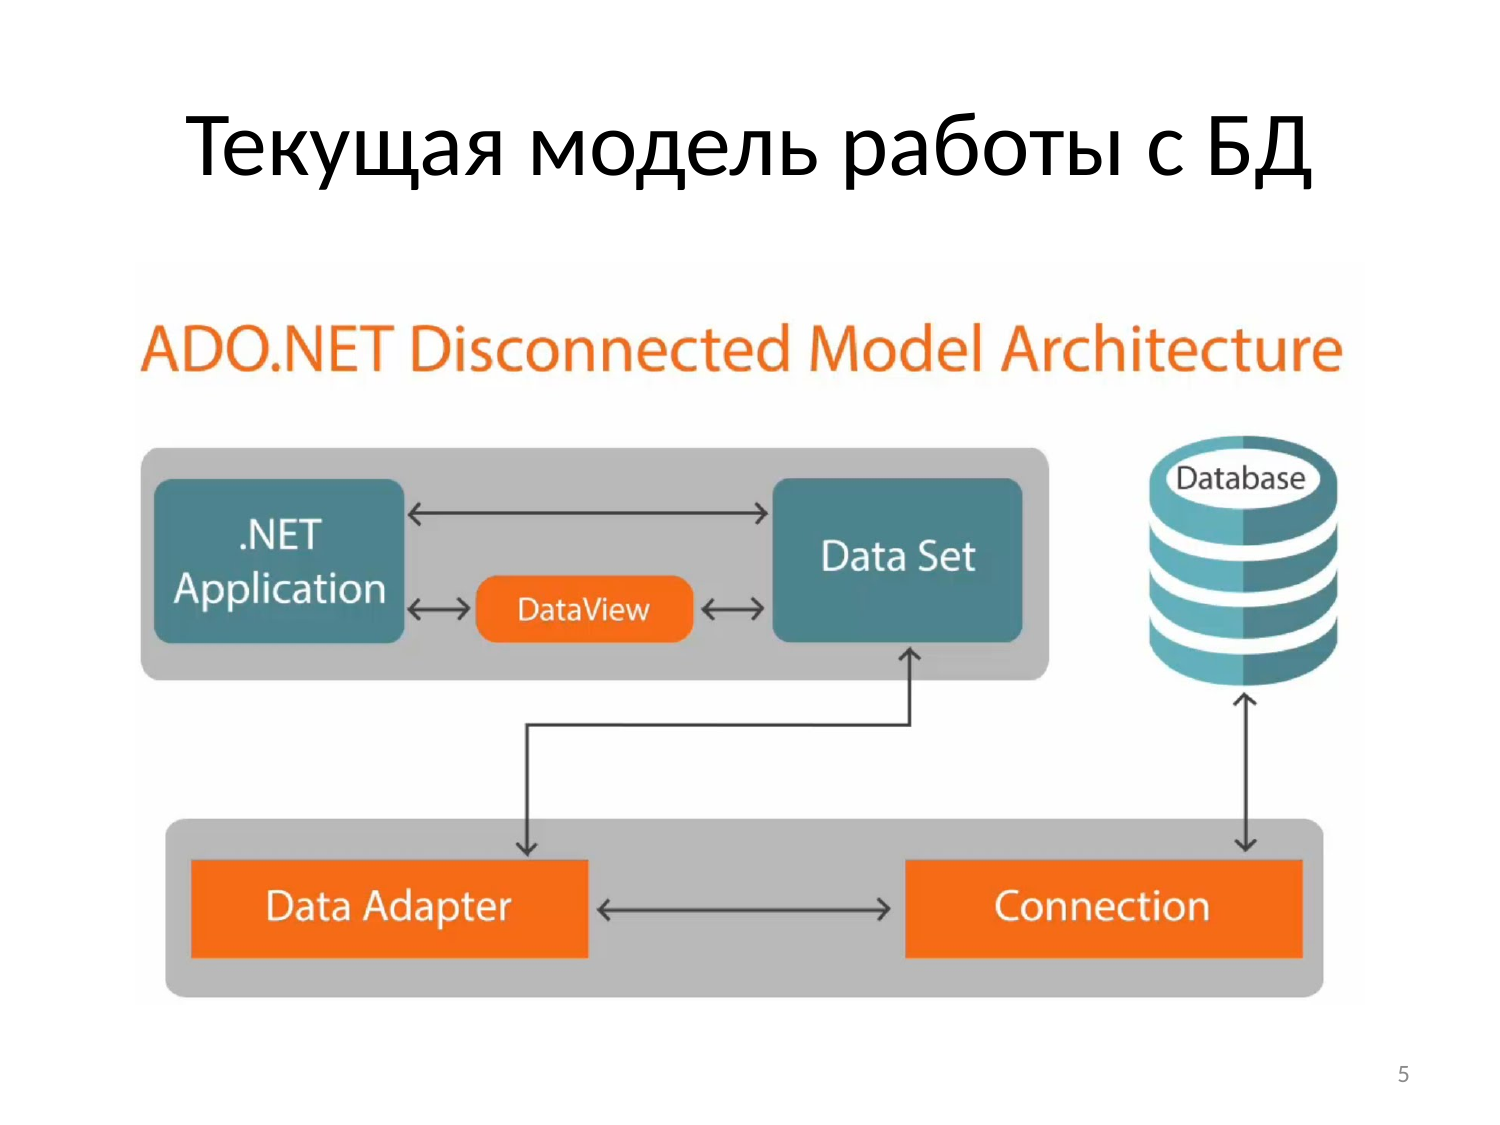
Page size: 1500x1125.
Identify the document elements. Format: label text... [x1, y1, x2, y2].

title Текущая модель работы с БД [75, 45, 1425, 233]
slide_number 5 [1074, 1042, 1425, 1103]
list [134, 262, 1365, 1006]
